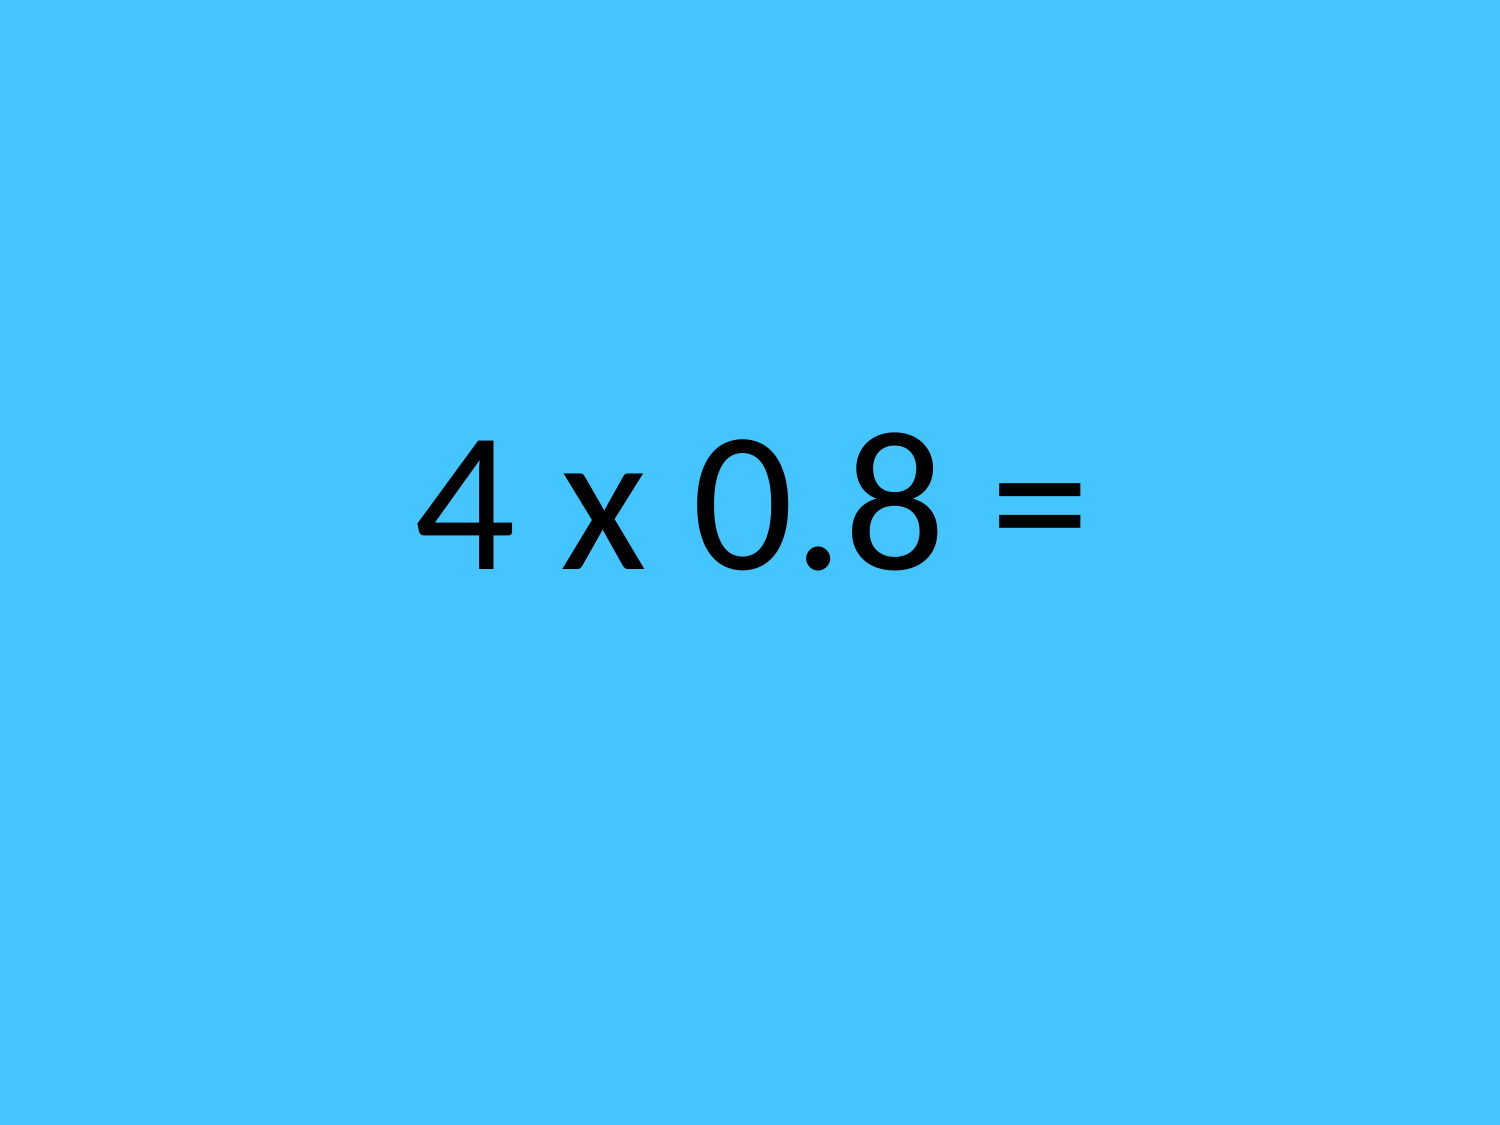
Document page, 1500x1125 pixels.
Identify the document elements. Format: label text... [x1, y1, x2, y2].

text_box 4 x 0.8 = [399, 362, 1238, 618]
